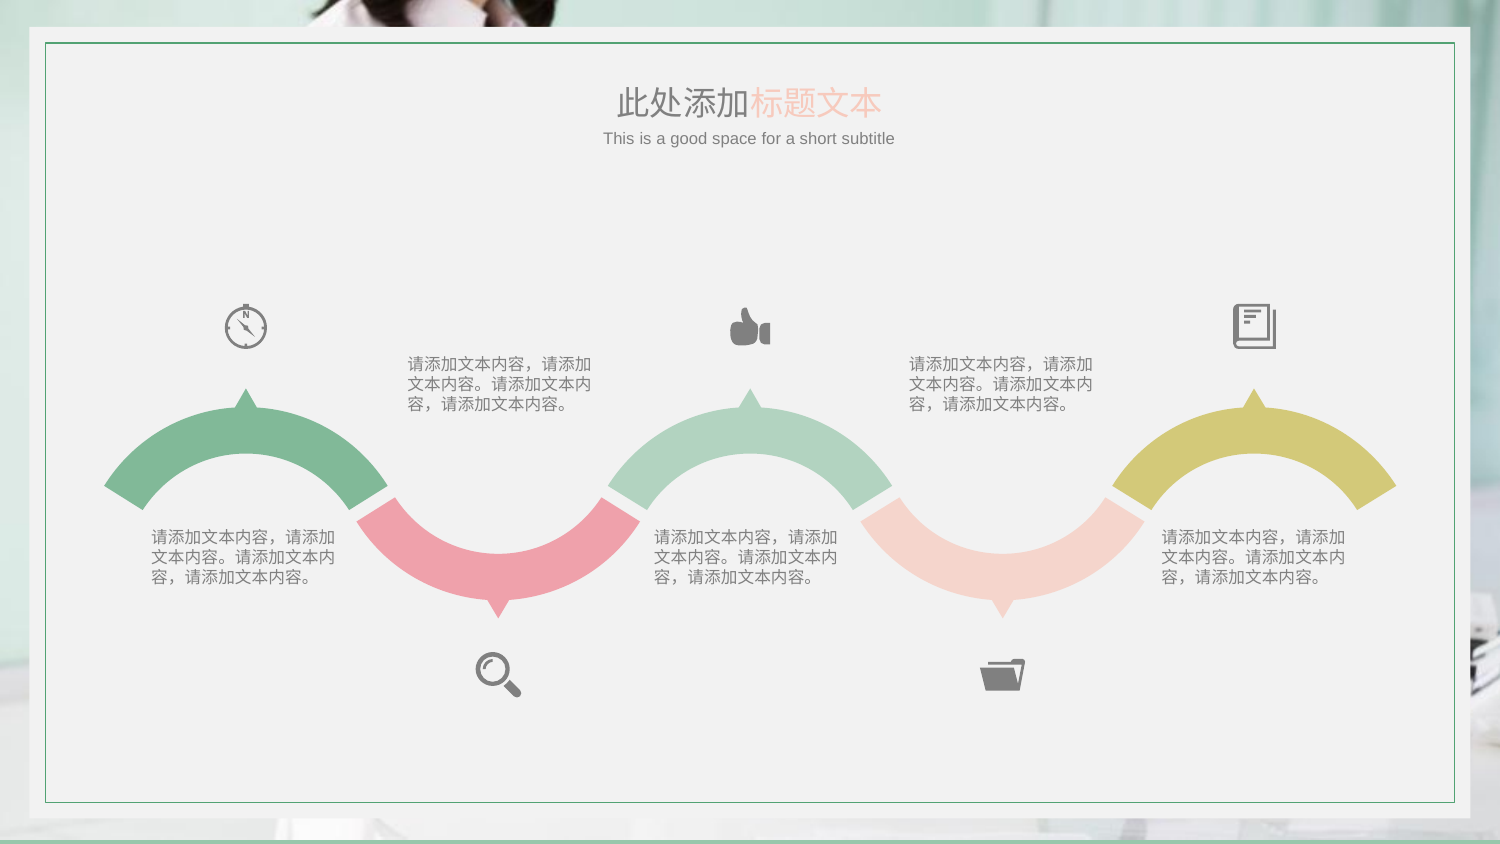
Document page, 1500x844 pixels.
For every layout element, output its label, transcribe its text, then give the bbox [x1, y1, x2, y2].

text_box [224, 303, 267, 349]
text_box 请添加文本内容，请添加文本内容。请添加文本内容，请添加文本内容。 [1161, 527, 1350, 588]
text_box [729, 306, 771, 346]
text_box 请添加文本内容，请添加文本内容。请添加文本内容，请添加文本内容。 [151, 527, 340, 588]
text_box This is a good space for a short subtitle [588, 120, 911, 155]
picture [0, 0, 1500, 840]
text_box [607, 388, 893, 511]
text_box [356, 497, 641, 619]
text_box 请添加文本内容，请添加文本内容。请添加文本内容，请添加文本内容。 [407, 353, 597, 414]
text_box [475, 651, 522, 699]
text_box [860, 497, 1145, 619]
text_box [1112, 388, 1397, 511]
text_box 此处添加标题文本 [602, 74, 898, 120]
text_box [979, 658, 1026, 691]
text_box 请添加文本内容，请添加文本内容。请添加文本内容，请添加文本内容。 [653, 527, 843, 588]
text_box [1233, 303, 1276, 349]
text_box [104, 388, 388, 511]
text_box 请添加文本内容，请添加文本内容。请添加文本内容，请添加文本内容。 [908, 353, 1098, 414]
